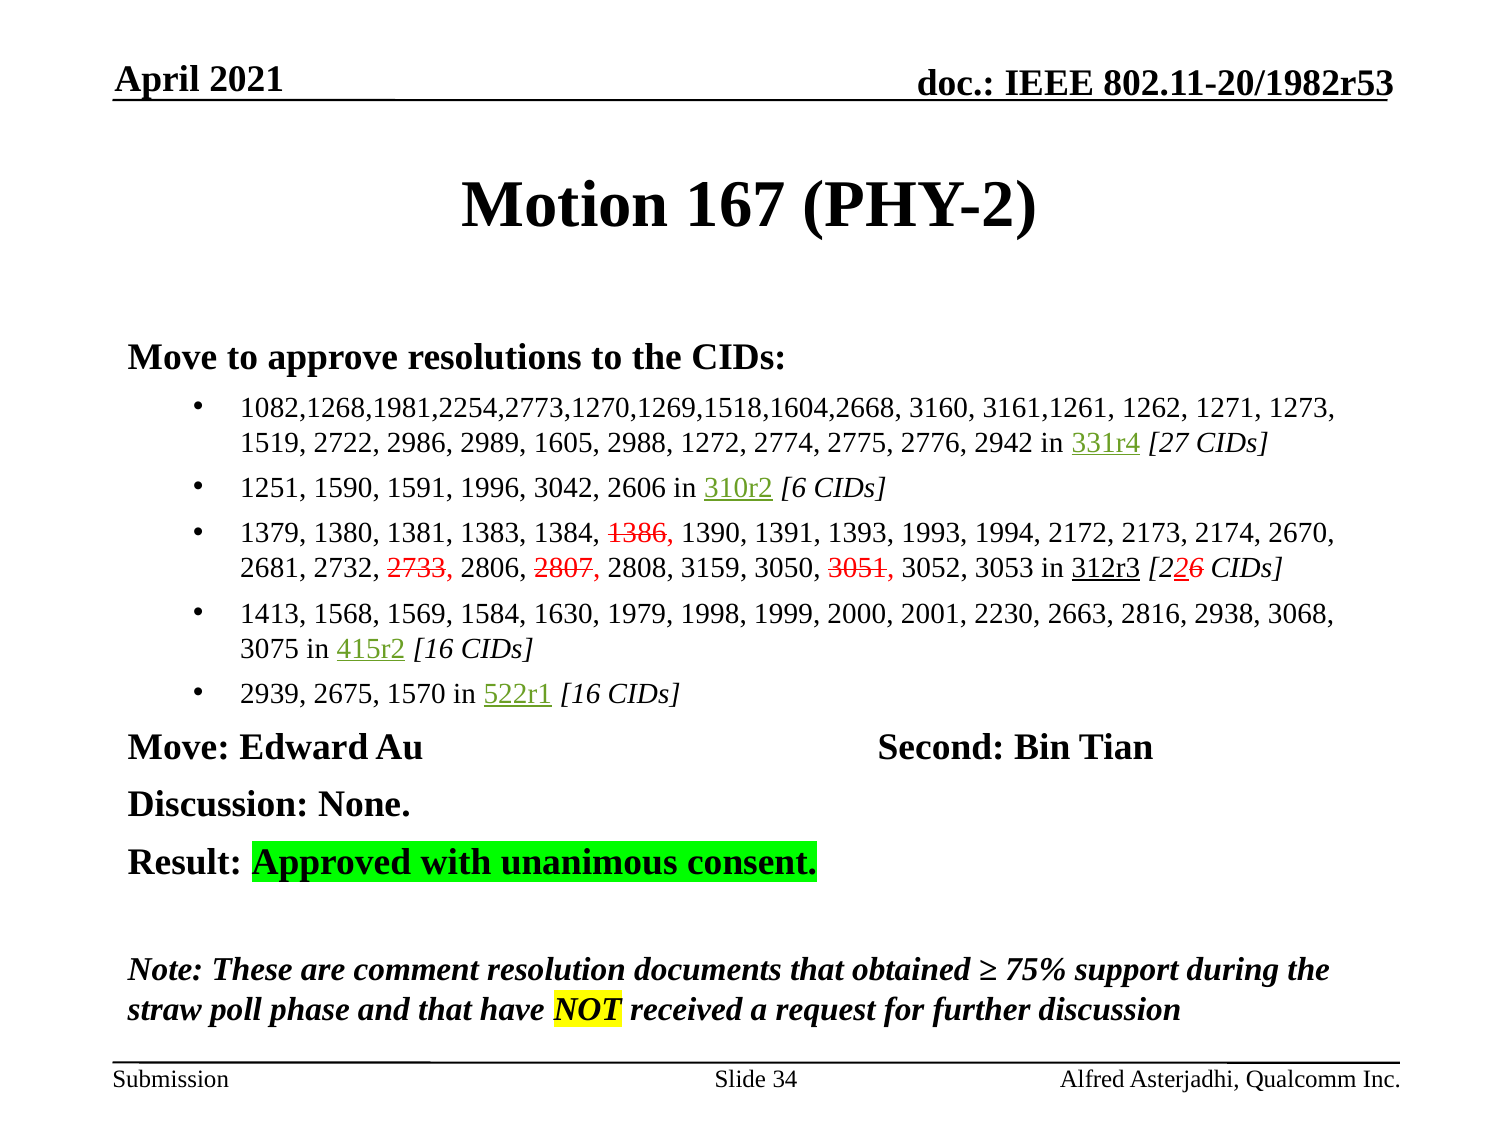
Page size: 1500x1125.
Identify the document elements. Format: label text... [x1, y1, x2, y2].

title Motion 167 (PHY-2) [112, 112, 1388, 288]
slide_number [114, 54, 423, 100]
list Move to approve resolutions to the CIDs: 1082,1268,1981,2254,2773,1270,1269,1518,1604,2668, 3160, 3161,1261, 1262, 1271, 1273, 1519, 2722, 2986, 2989, 1605, 2988, 1272, 2774, 2775, 2776, 2942 in 331r4 [27 CIDs] 1251, 1590, 1591, 1996, 3042, 2606 in 310r2 [6 CIDs] 1379, 1380, 1381, 1383, 1384, 1386, 1390, 1391, 1393, 1993, 1994, 2172, 2173, 2174, 2670, 2681, 2732, 2733, 2806, 2807, 2808, 3159, 3050, 3051, 3052, 3053 in 312r3 [226 CIDs] 1413, 1568, 1569, 1584, 1630, 1979, 1998, 1999, 2000, 2001, 2230, 2663, 2816, 2938, 3068, 3075 in 415r2 [16 CIDs] 2939, 2675, 1570 in 522r1 [16 CIDs] Move: Edward Au Second: Bin Tian Discussion: None. Result: Approved with unanimous consent. Note: These are comment resolution documents that obtained ≥ 75% support during the straw poll phase and that have NOT received a request for further discussion [112, 324, 1388, 1000]
footer Alfred Asterjadhi, Qualcomm Inc. [878, 1061, 1402, 1093]
slide_number Slide 34 [712, 1061, 800, 1123]
